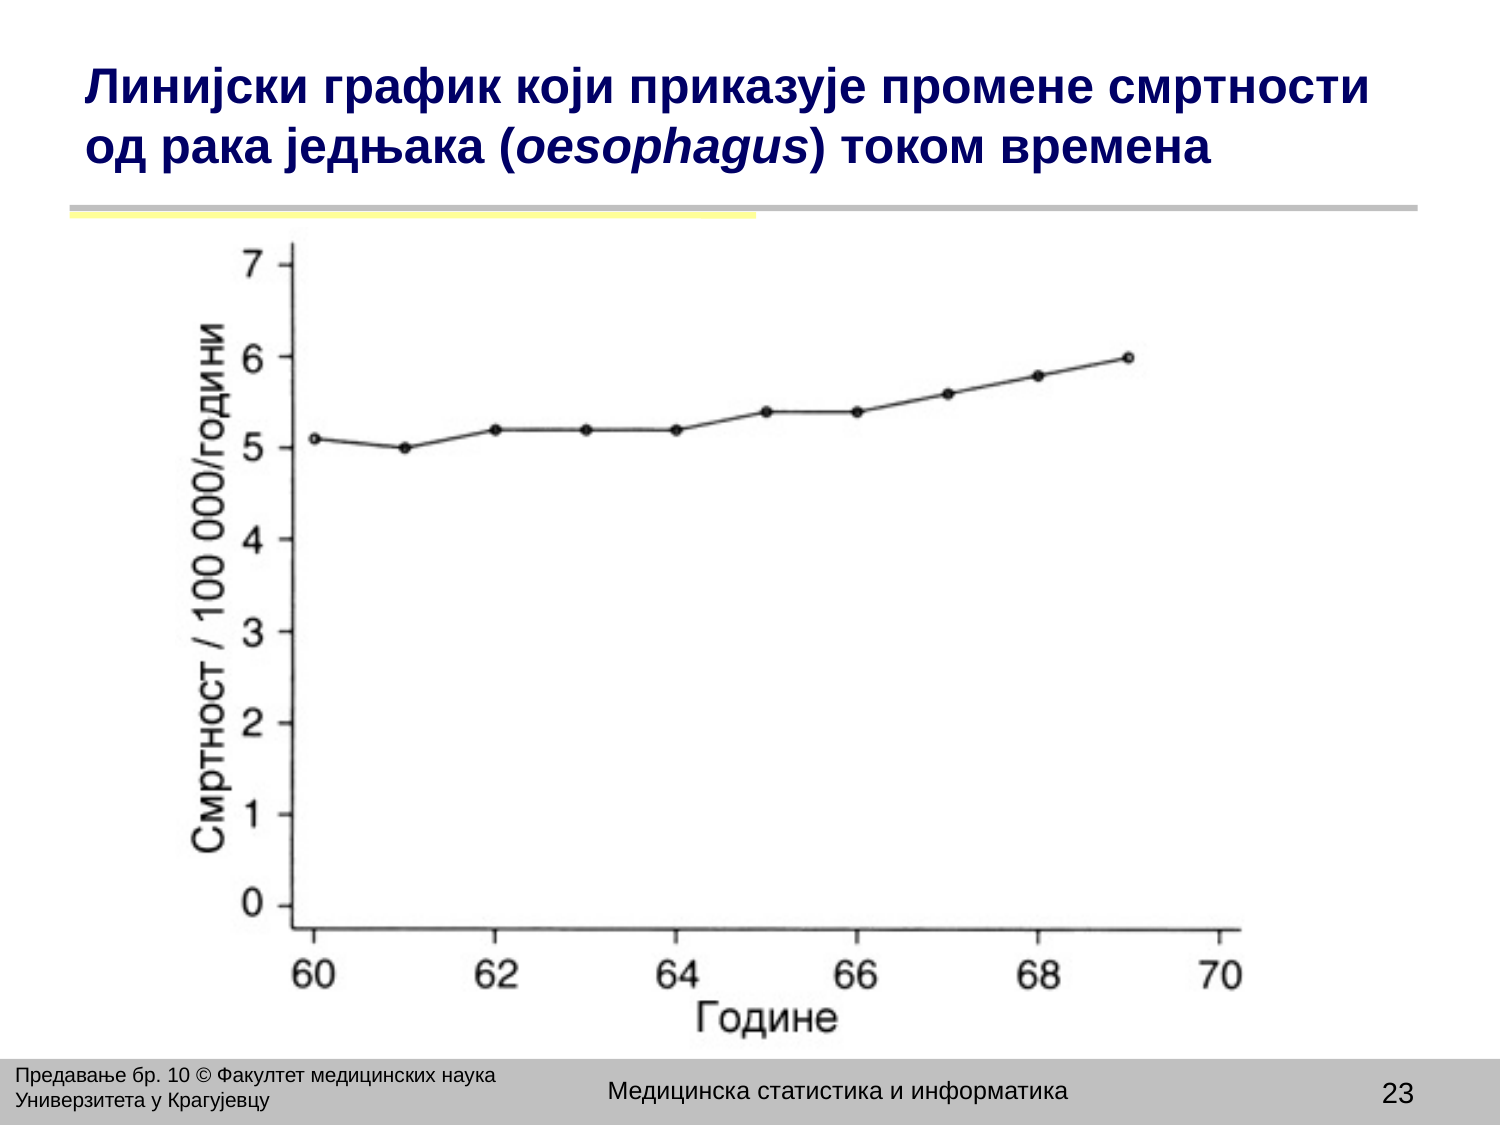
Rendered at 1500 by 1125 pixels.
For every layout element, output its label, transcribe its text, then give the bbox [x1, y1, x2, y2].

slide_number 23 [1175, 1066, 1430, 1125]
footer Медицинска статистика и информатика [512, 1066, 1165, 1125]
title Линијски график који приказује промене смртности од рака једњака (oesophagus) током времена [69, 19, 1426, 208]
picture [175, 227, 1259, 1054]
slide_number Предавање бр. 10 © Факултет медицинских наука Универзитета у Крагујевцу [0, 1053, 626, 1108]
